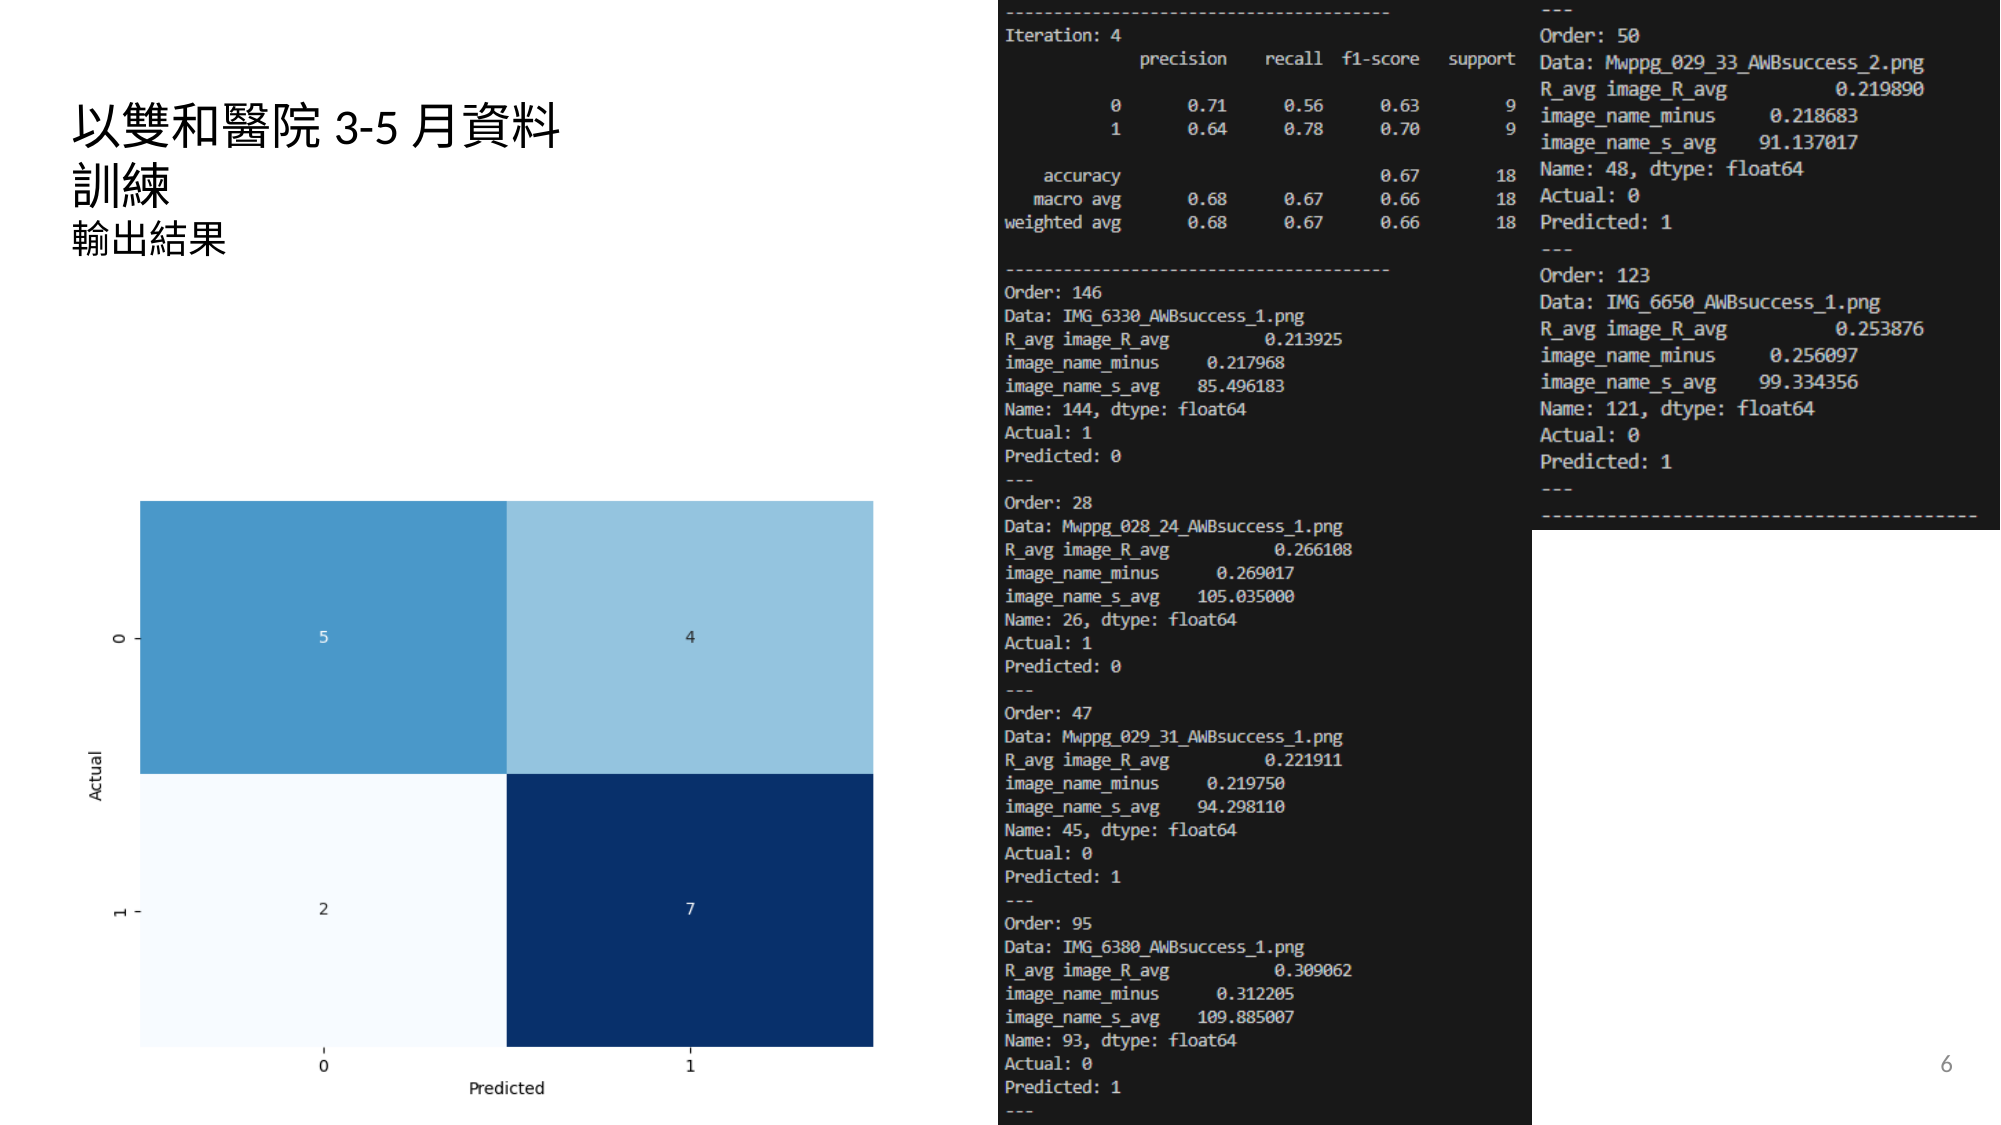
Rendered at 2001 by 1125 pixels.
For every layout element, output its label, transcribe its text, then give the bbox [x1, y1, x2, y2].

picture [22, 416, 968, 1125]
slide_number 6 [1853, 1019, 1974, 1106]
text_box 以雙和醫院3-5月資料訓練 輸出結果 [56, 87, 580, 269]
picture [998, 0, 2000, 1125]
